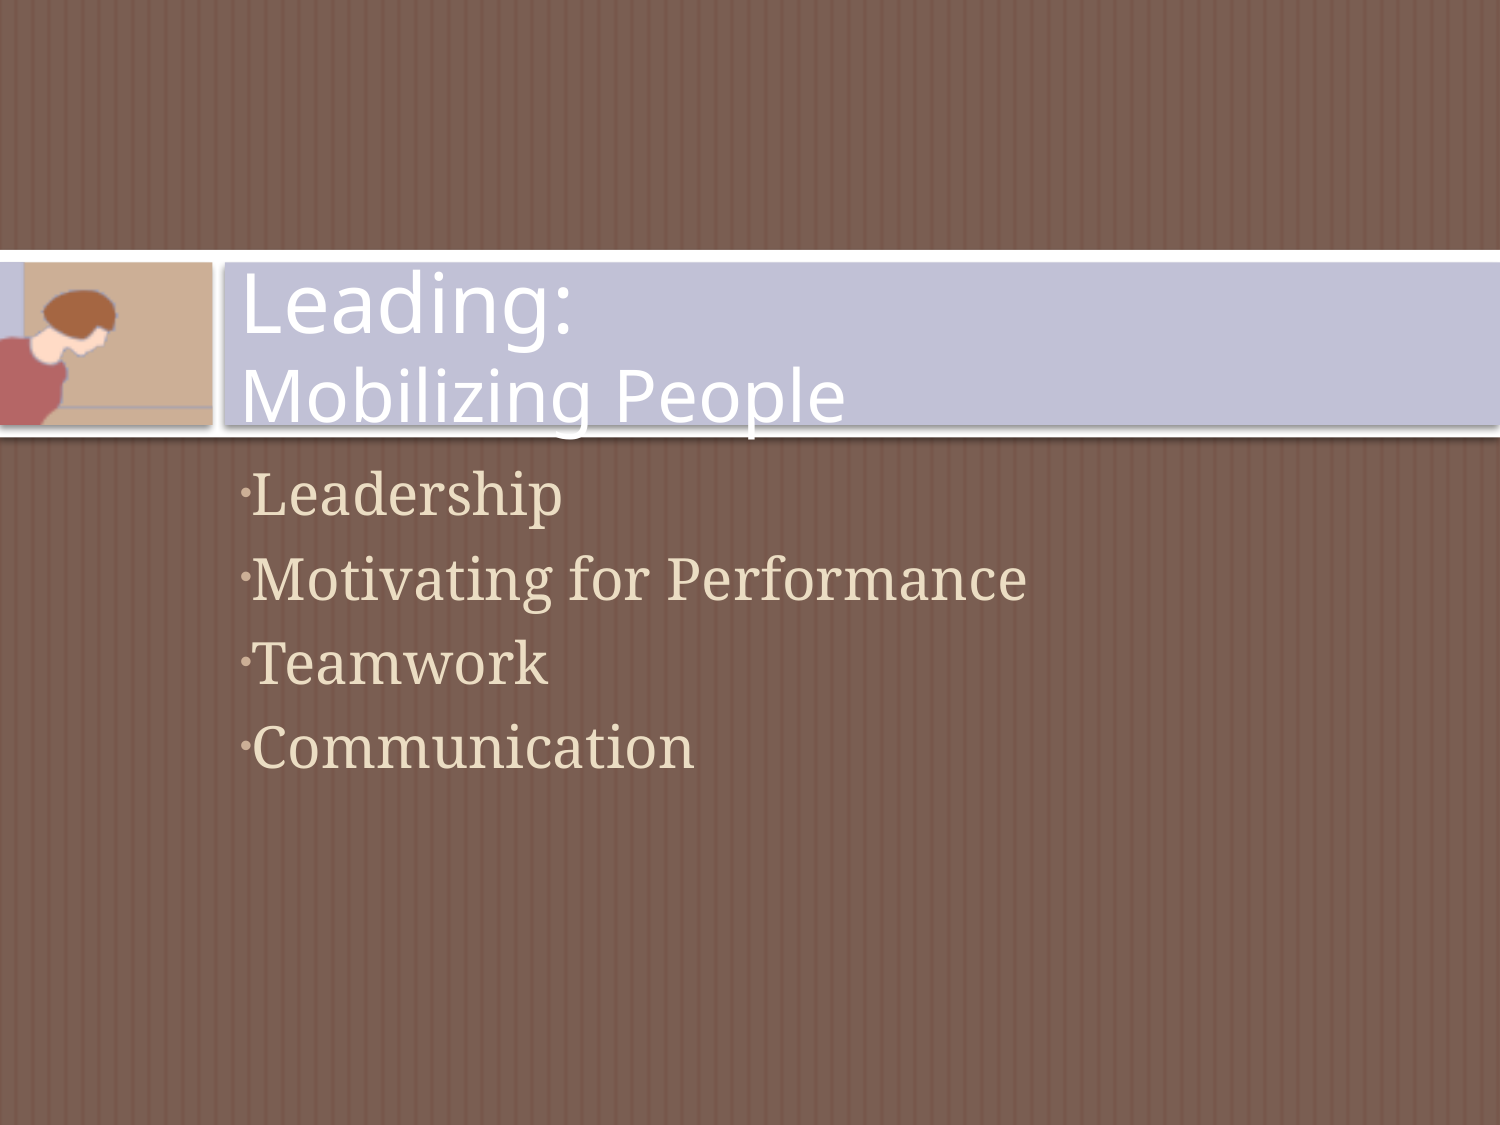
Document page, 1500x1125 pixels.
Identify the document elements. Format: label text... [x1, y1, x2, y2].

title Leading: Mobilizing People [225, 262, 1475, 425]
picture [0, 262, 213, 426]
list Leadership Motivating for Performance Teamwork Communication [225, 450, 1394, 950]
